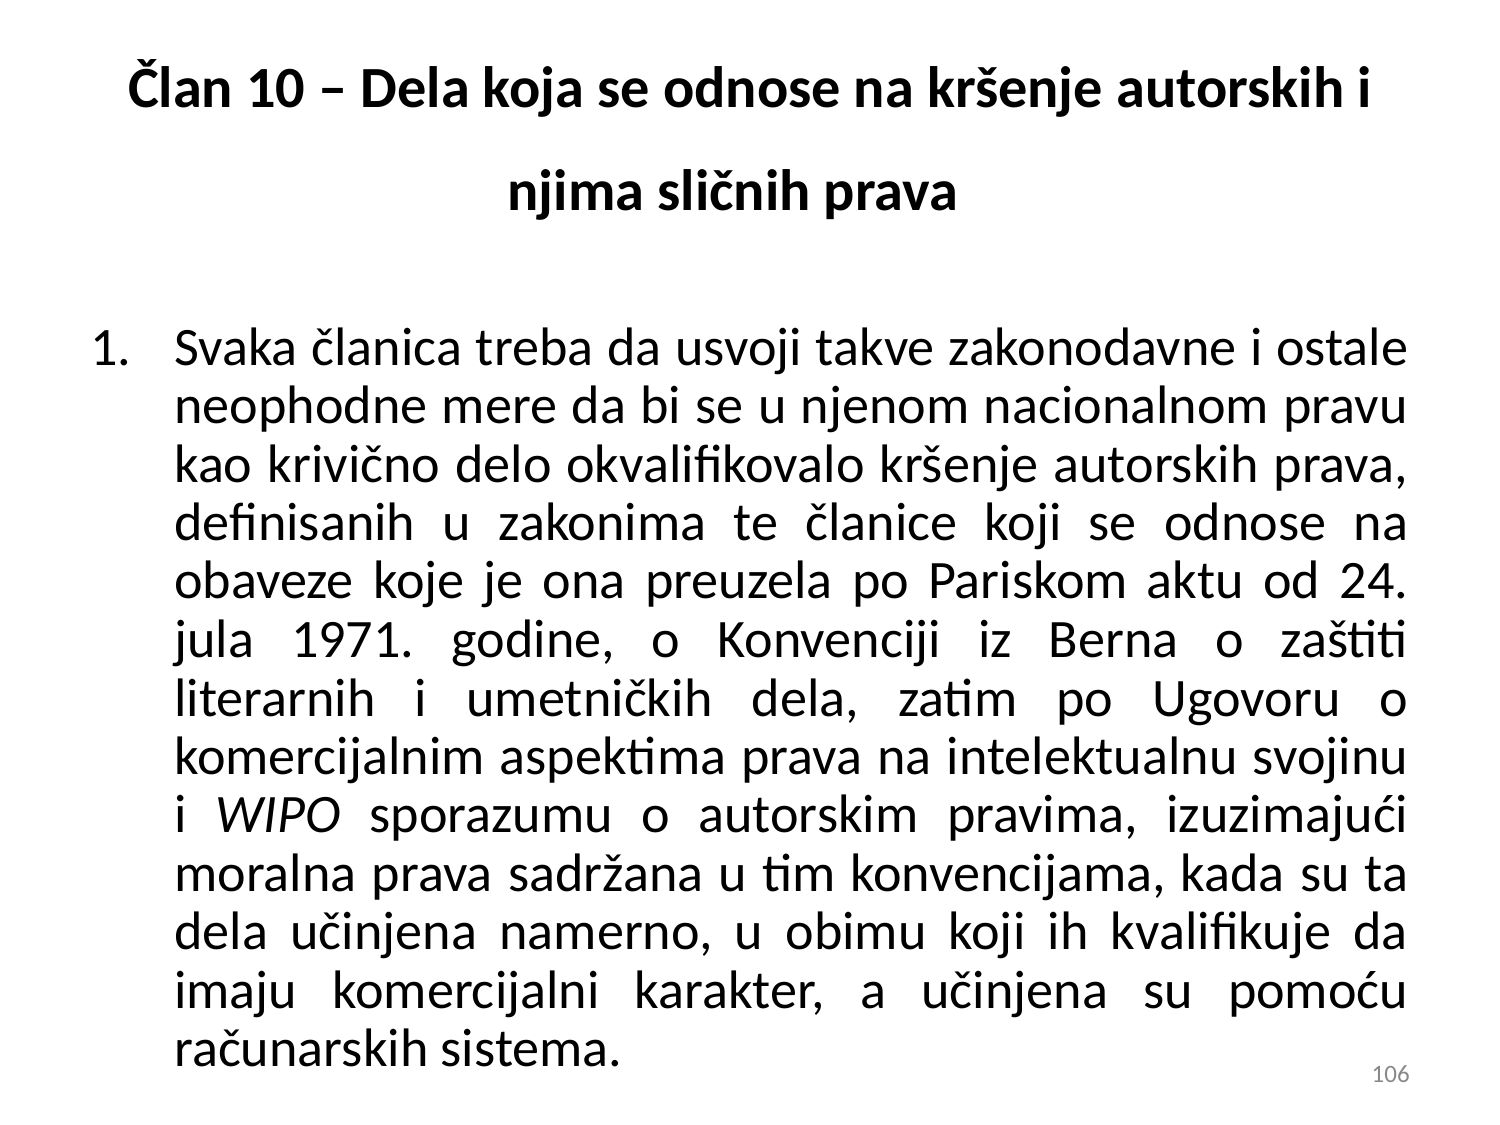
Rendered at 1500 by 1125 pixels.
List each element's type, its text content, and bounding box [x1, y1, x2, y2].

title Član 10 – Dela koja se odnose na kršenje autorskih i njima sličnih prava [74, 44, 1426, 233]
slide_number 106 [1074, 1042, 1425, 1103]
list Svaka članica treba da usvoji takve zakonodavne i ostale neophodne mere da bi se u njenom nacionalnom pravu kao krivično delo okvalifikovalo kršenje autorskih prava, definisanih u zakonima te članice koji se odnose na obaveze koje je ona preuzela po Pariskom aktu od 24. jula 1971. godine, o Konvenciji iz Berna o zaštiti literarnih i umetničkih dela, zatim po Ugovoru o komercijalnim aspektima prava na intelektualnu svojinu i WIPO sporazumu o autorskim pravima, izuzimajući moralna prava sadržana u tim konvencijama, kada su ta dela učinjena namerno, u obimu koji ih kvalifikuje da imaju komercijalni karakter, a učinjena su pomoću računarskih sistema. [74, 310, 1426, 1054]
